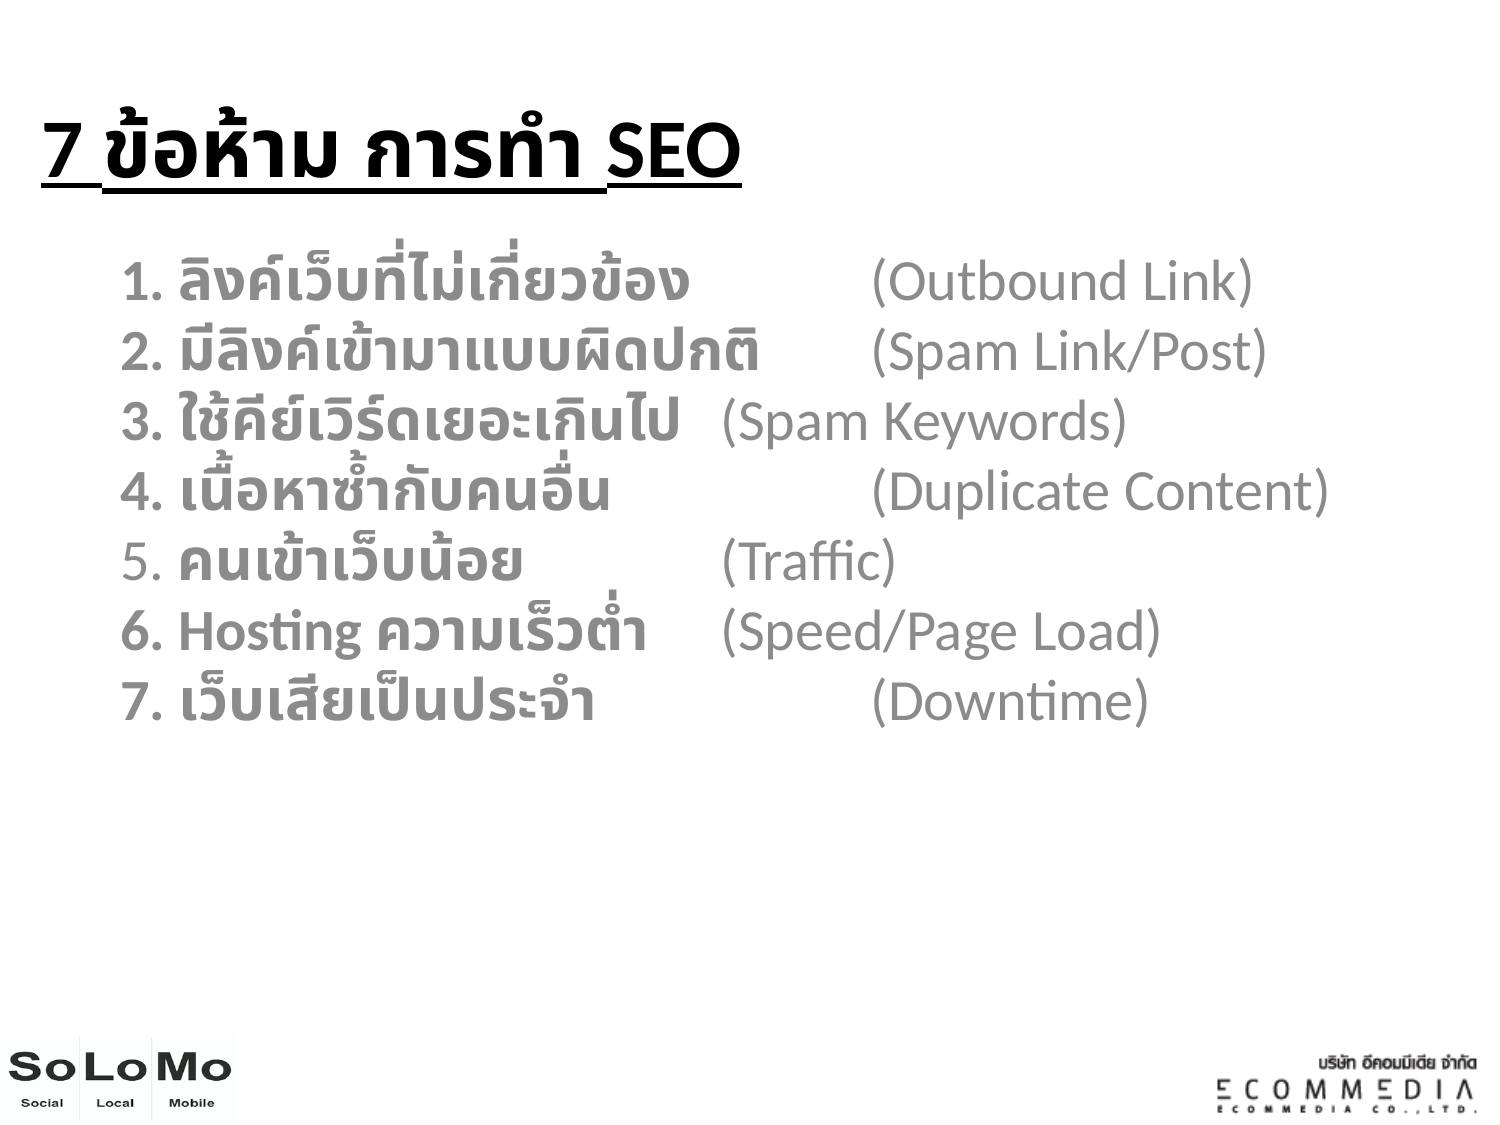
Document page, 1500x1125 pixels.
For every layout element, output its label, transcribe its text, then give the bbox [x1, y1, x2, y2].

picture [0, 1031, 237, 1125]
subtitle 1. ลิงค์เว็บที่ไม่เกี่ยวข้อง (Outbound Link) 2. มีลิงค์เข้ามาแบบผิดปกติ (Spam Link/Post) 3. ใช้คีย์เวิร์ดเยอะเกินไป (Spam Keywords) 4. เนื้อหาซ้ำกับคนอื่น (Duplicate Content) 5. คนเข้าเว็บน้อย (Traffic) 6. Hosting ความเร็วต่ำ (Speed/Page Load) 7. เว็บเสียเป็นประจำ (Downtime) [105, 234, 1360, 938]
title 7 ข้อห้าม การทำ SEO [0, 23, 1029, 265]
picture [1206, 1031, 1489, 1116]
